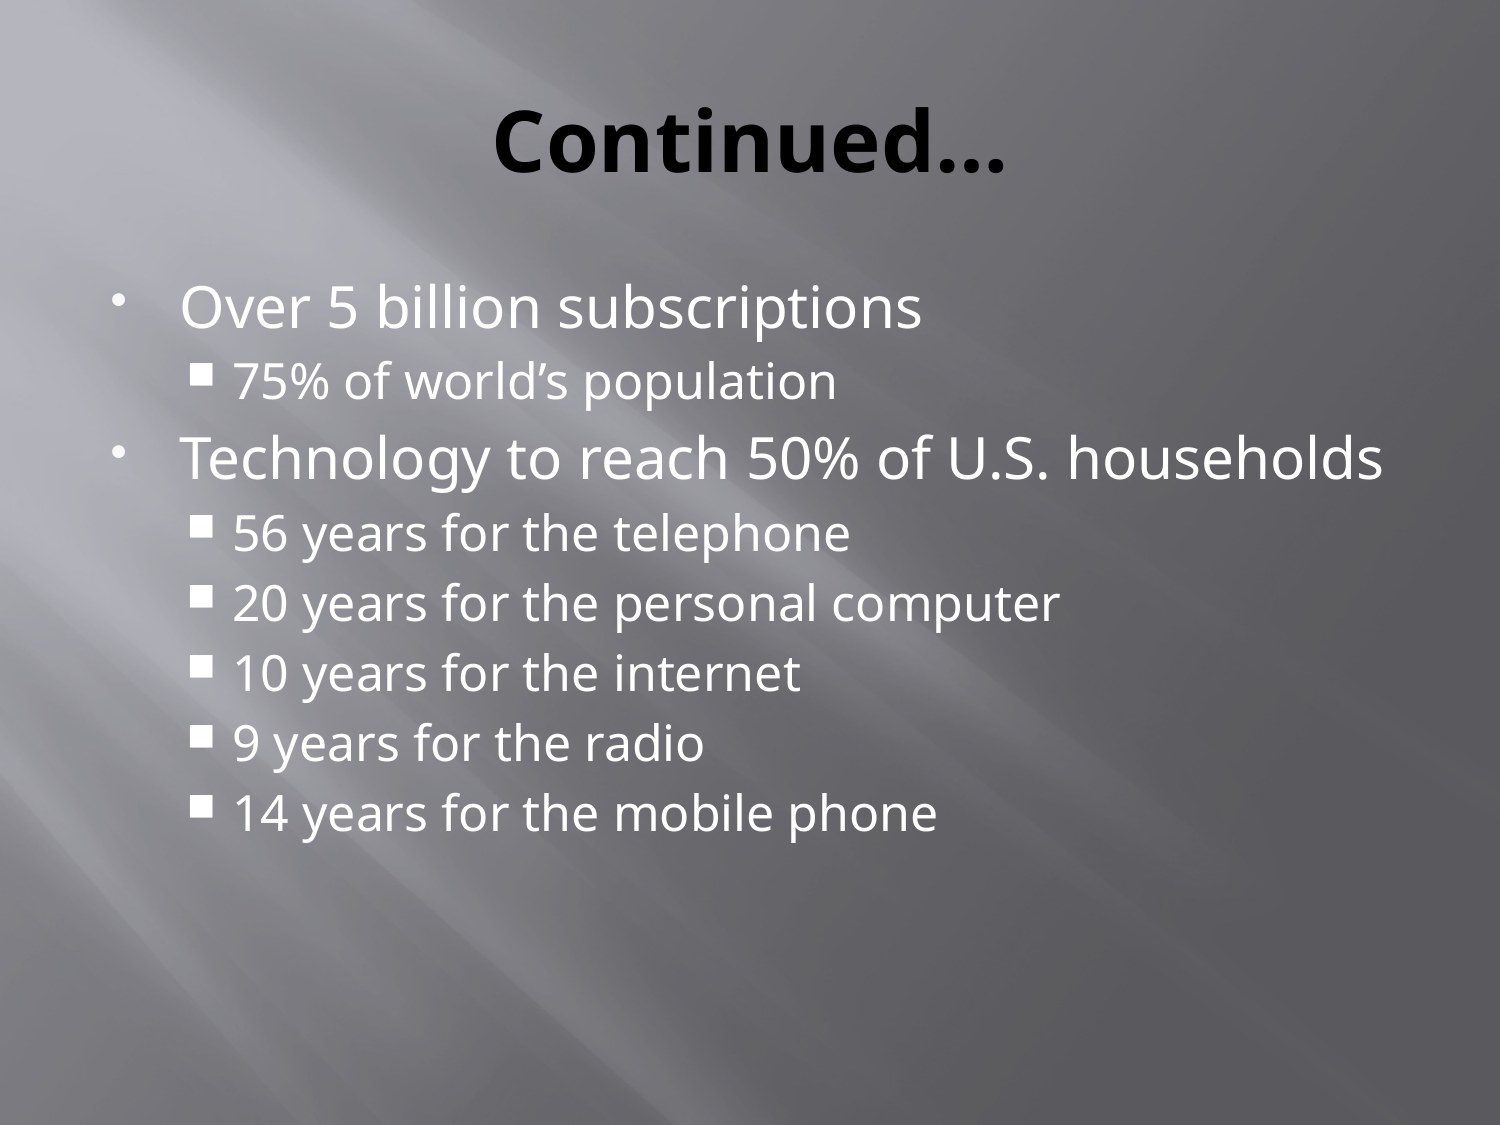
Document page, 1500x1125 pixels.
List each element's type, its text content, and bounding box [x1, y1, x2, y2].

title Continued… [75, 45, 1425, 233]
list Over 5 billion subscriptions 75% of world’s population Technology to reach 50% of U.S. households 56 years for the telephone 20 years for the personal computer 10 years for the internet 9 years for the radio 14 years for the mobile phone [75, 262, 1425, 1035]
